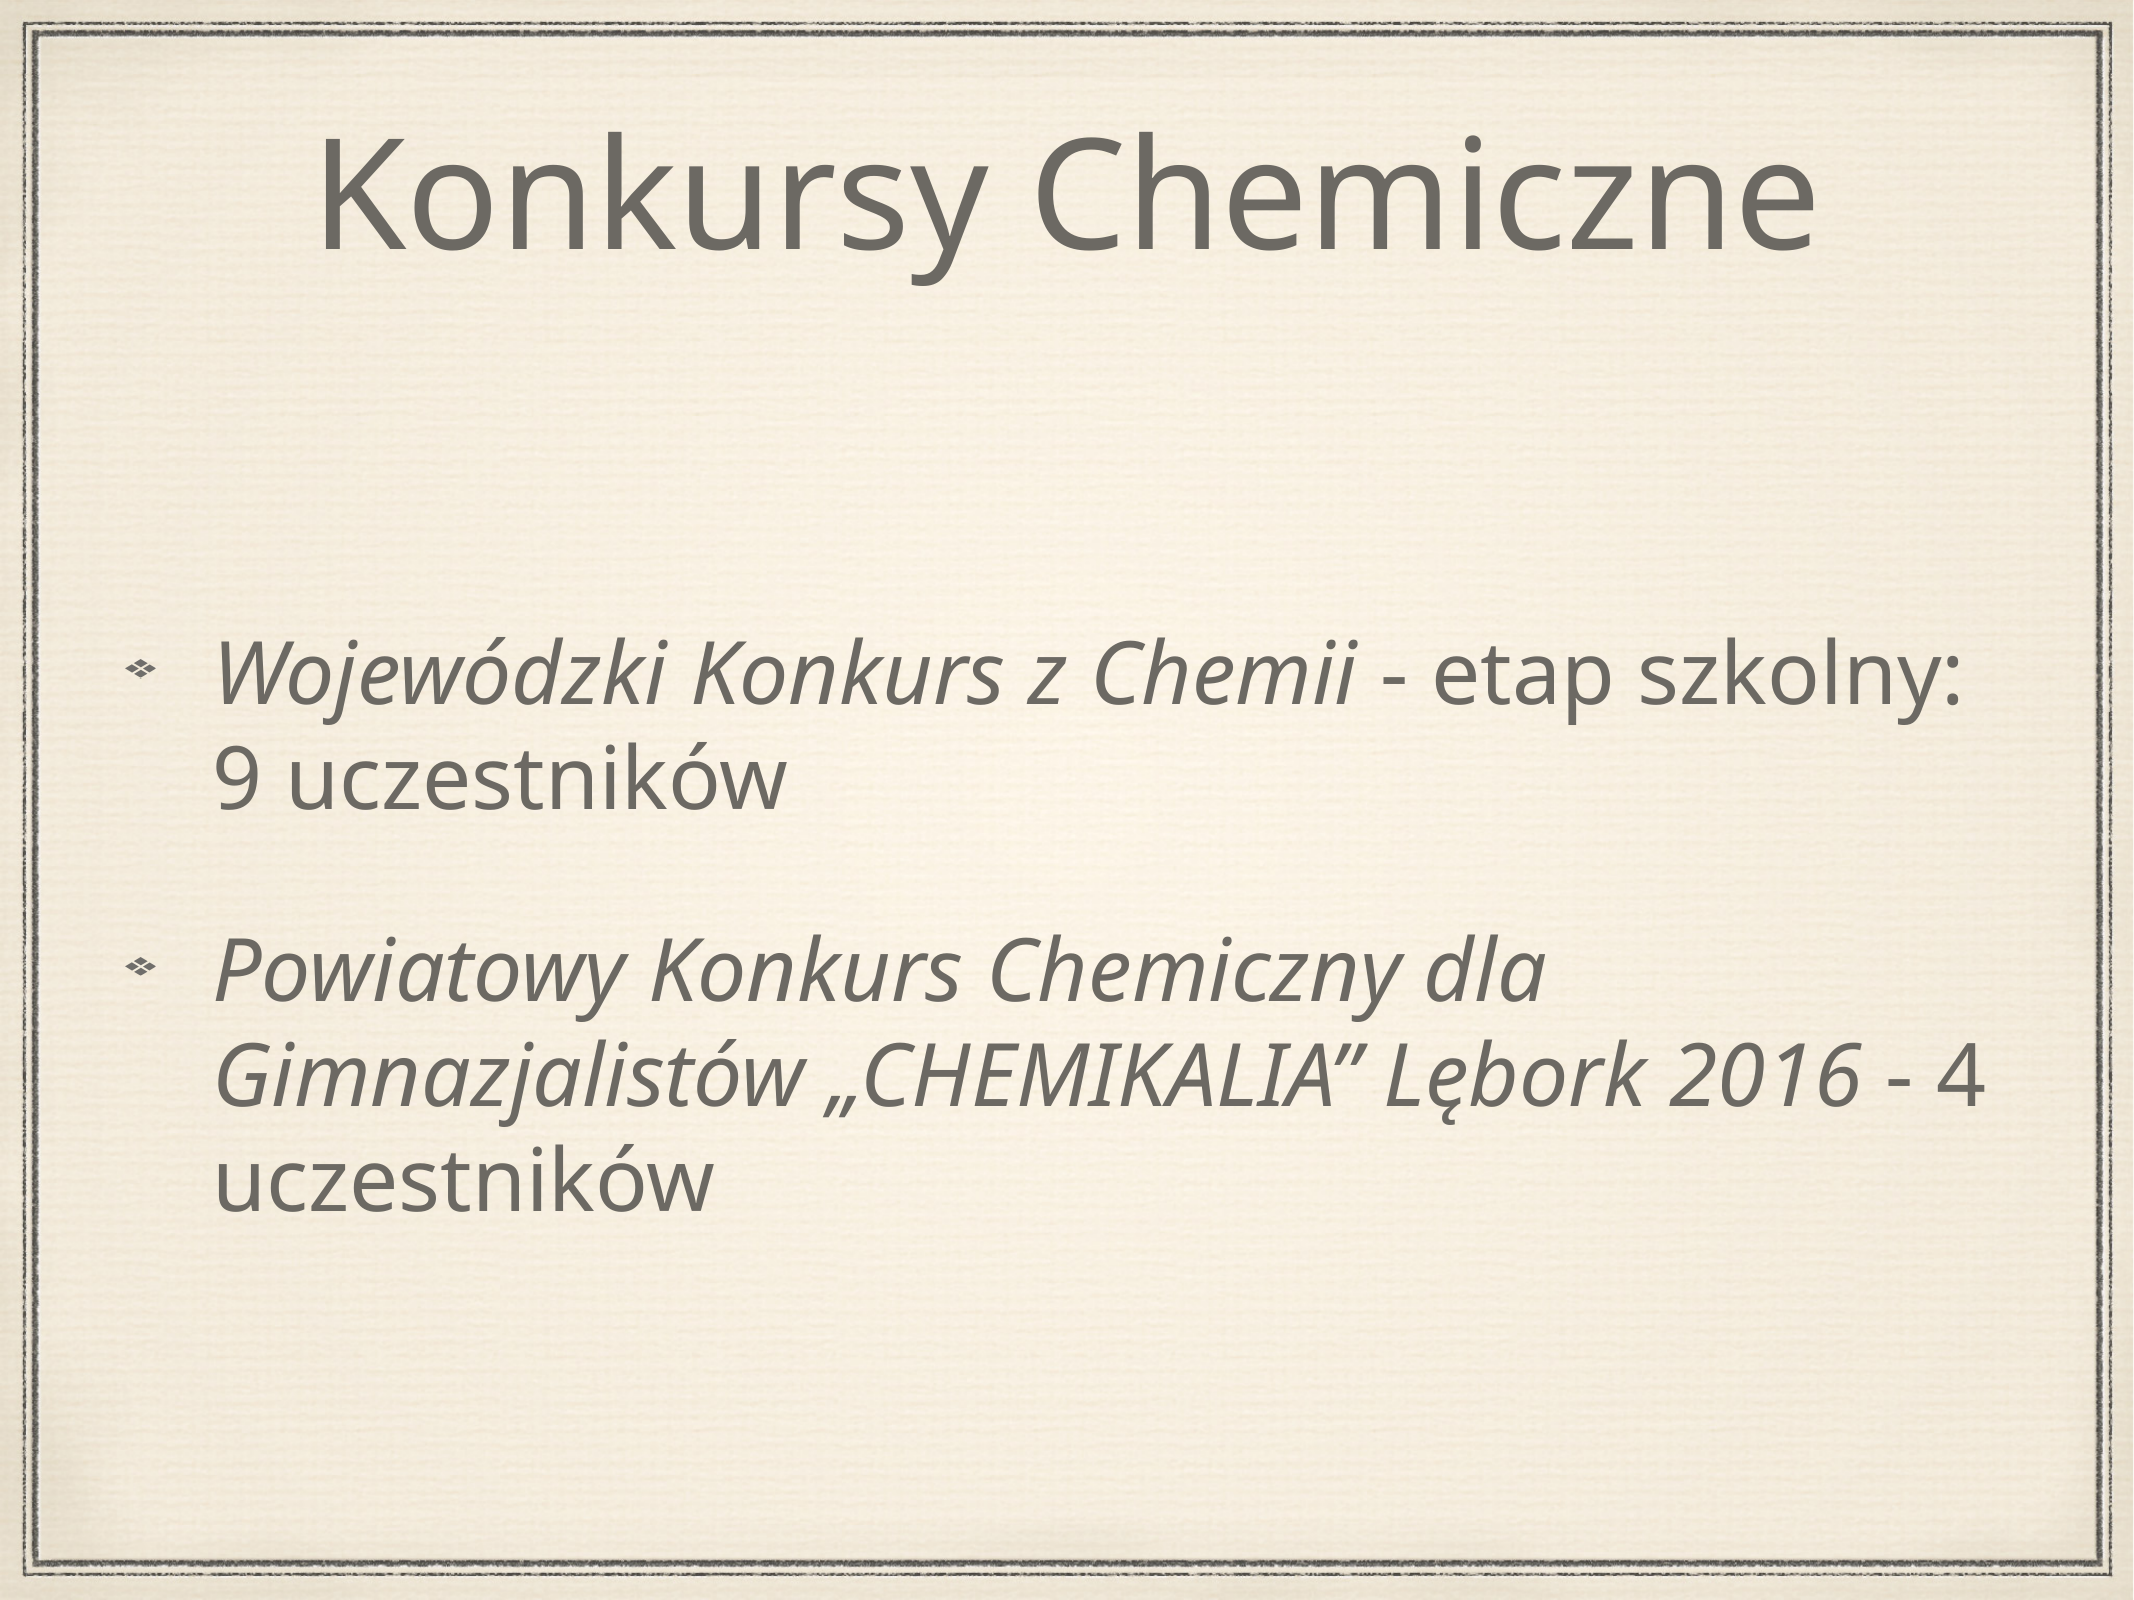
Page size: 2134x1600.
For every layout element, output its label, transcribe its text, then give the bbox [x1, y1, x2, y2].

picture [0, 0, 2134, 1600]
title Konkursy Chemiczne [124, 61, 2009, 313]
list Wojewódzki Konkurs z Chemii - etap szkolny: 9 uczestników Powiatowy Konkurs Chemiczny dla Gimnazjalistów „CHEMIKALIA” Lębork 2016 - 4 uczestników [124, 453, 2009, 1393]
